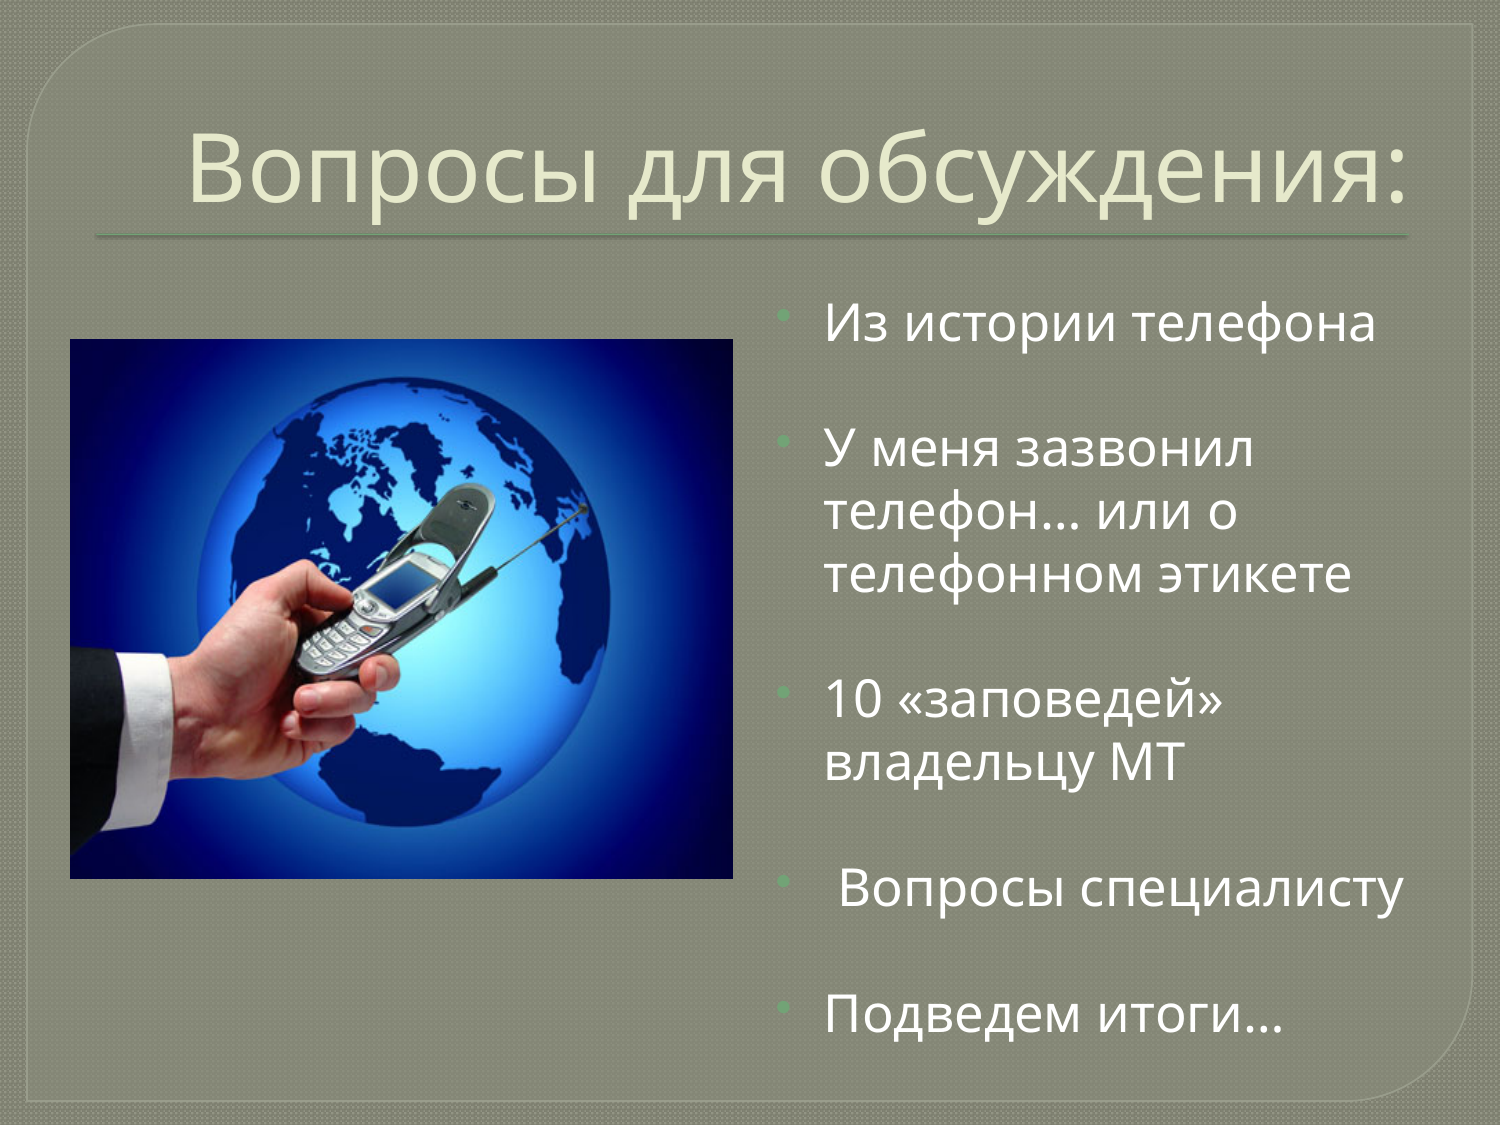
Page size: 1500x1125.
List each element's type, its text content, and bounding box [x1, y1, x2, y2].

list Из истории телефона У меня зазвонил телефон… или о телефонном этикете 10 «заповедей» владельцу МТ Вопросы специалисту Подведем итоги… [762, 281, 1425, 1067]
title Вопросы для обсуждения: [75, 41, 1425, 230]
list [70, 339, 733, 880]
